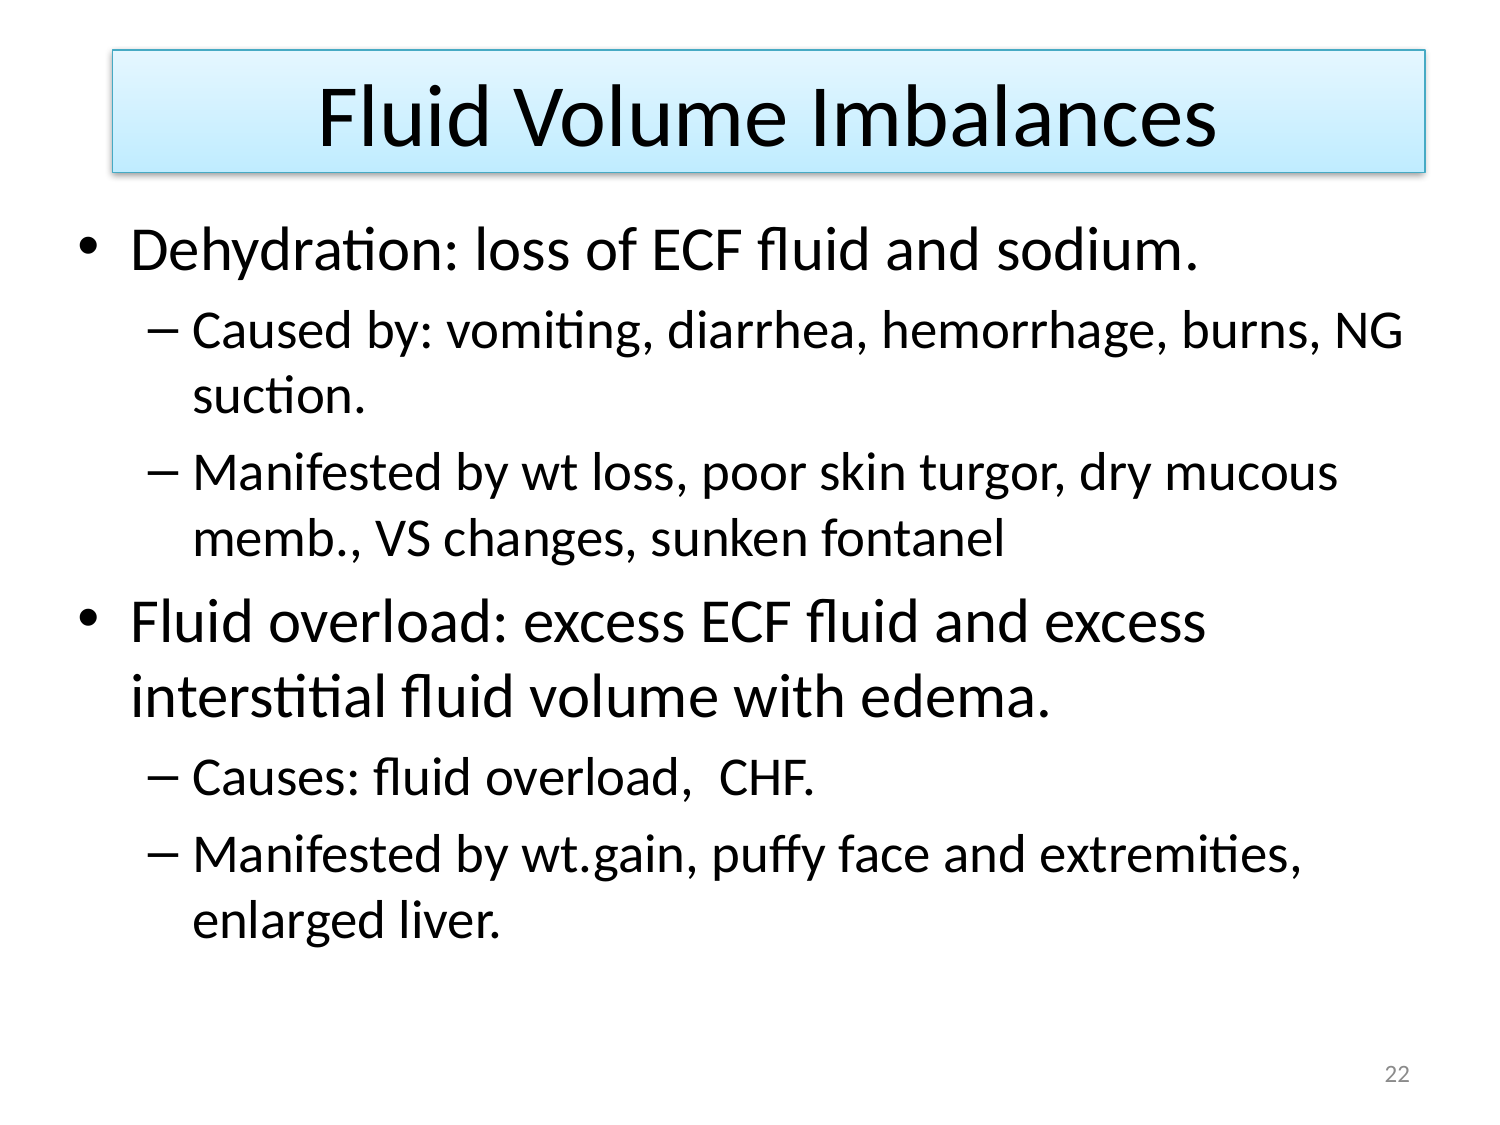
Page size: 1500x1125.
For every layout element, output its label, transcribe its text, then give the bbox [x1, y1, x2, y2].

title Fluid Volume Imbalances [112, 49, 1426, 173]
slide_number 22 [1074, 1042, 1425, 1103]
list Dehydration: loss of ECF fluid and sodium. Caused by: vomiting, diarrhea, hemorrhage, burns, NG suction. Manifested by wt loss, poor skin turgor, dry mucous memb., VS changes, sunken fontanel Fluid overload: excess ECF fluid and excess interstitial fluid volume with edema. Causes: fluid overload, CHF. Manifested by wt.gain, puffy face and extremities, enlarged liver. [62, 200, 1425, 963]
